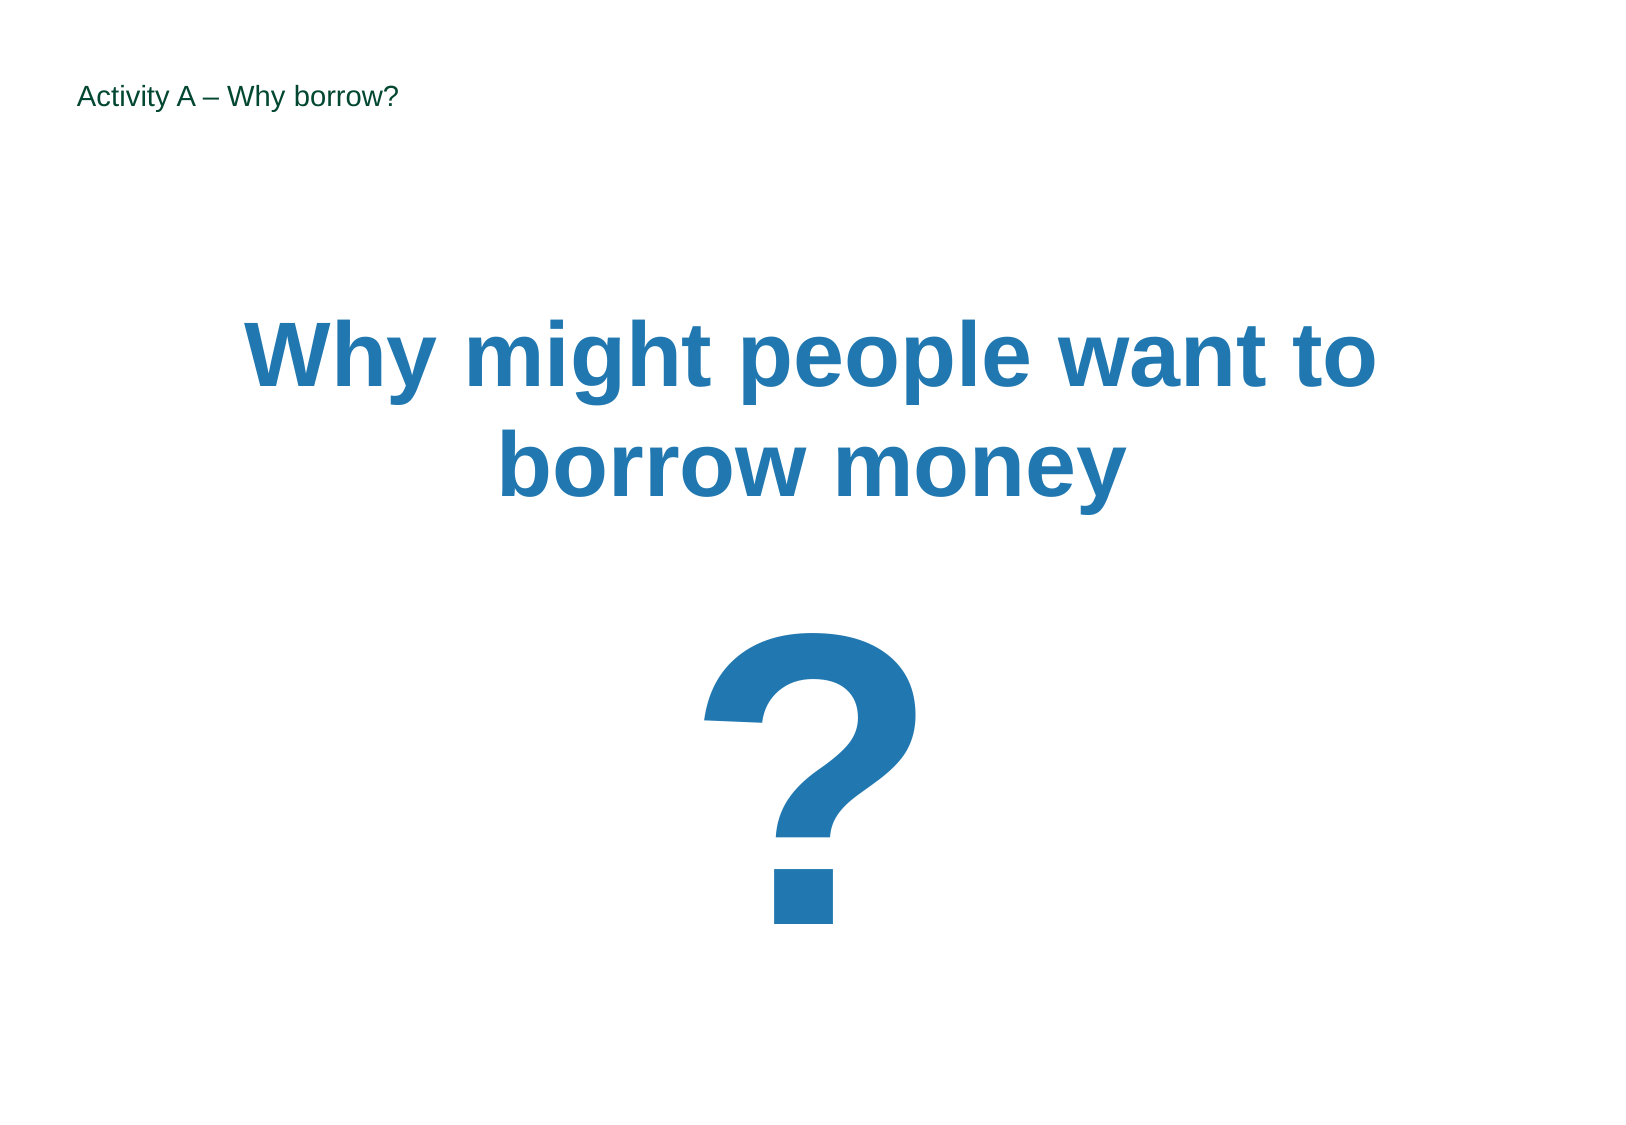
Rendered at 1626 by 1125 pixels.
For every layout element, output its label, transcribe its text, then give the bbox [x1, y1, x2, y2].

text_box Why might people want to borrow money [0, 295, 1625, 547]
title Activity A – Why borrow? [76, 76, 602, 151]
text_box ? [659, 507, 966, 902]
